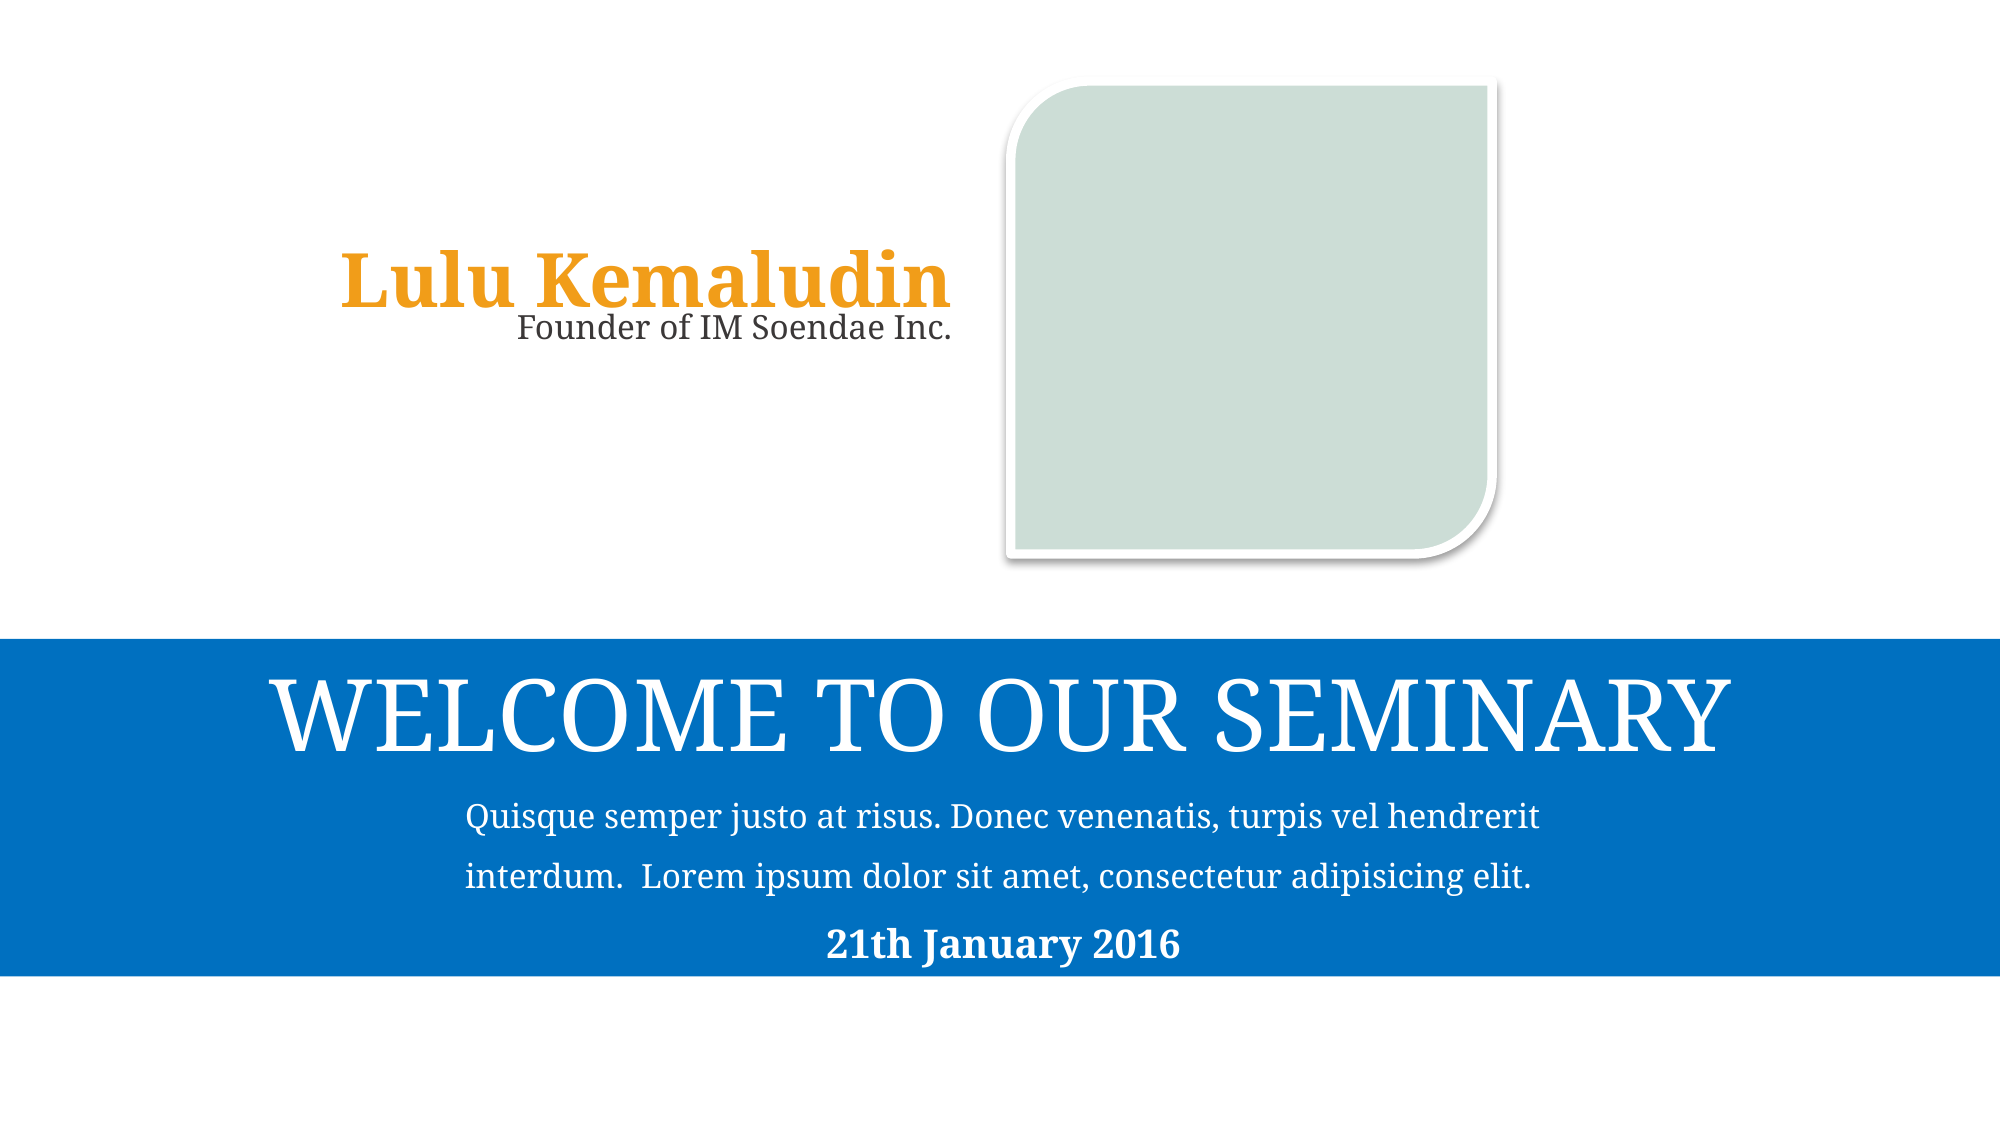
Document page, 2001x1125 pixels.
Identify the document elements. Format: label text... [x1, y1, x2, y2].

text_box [0, 638, 2000, 977]
text_box Lulu Kemaludin [288, 177, 972, 276]
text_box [972, 80, 1493, 555]
text_box Founder of IM Soendae Inc. [288, 276, 972, 357]
